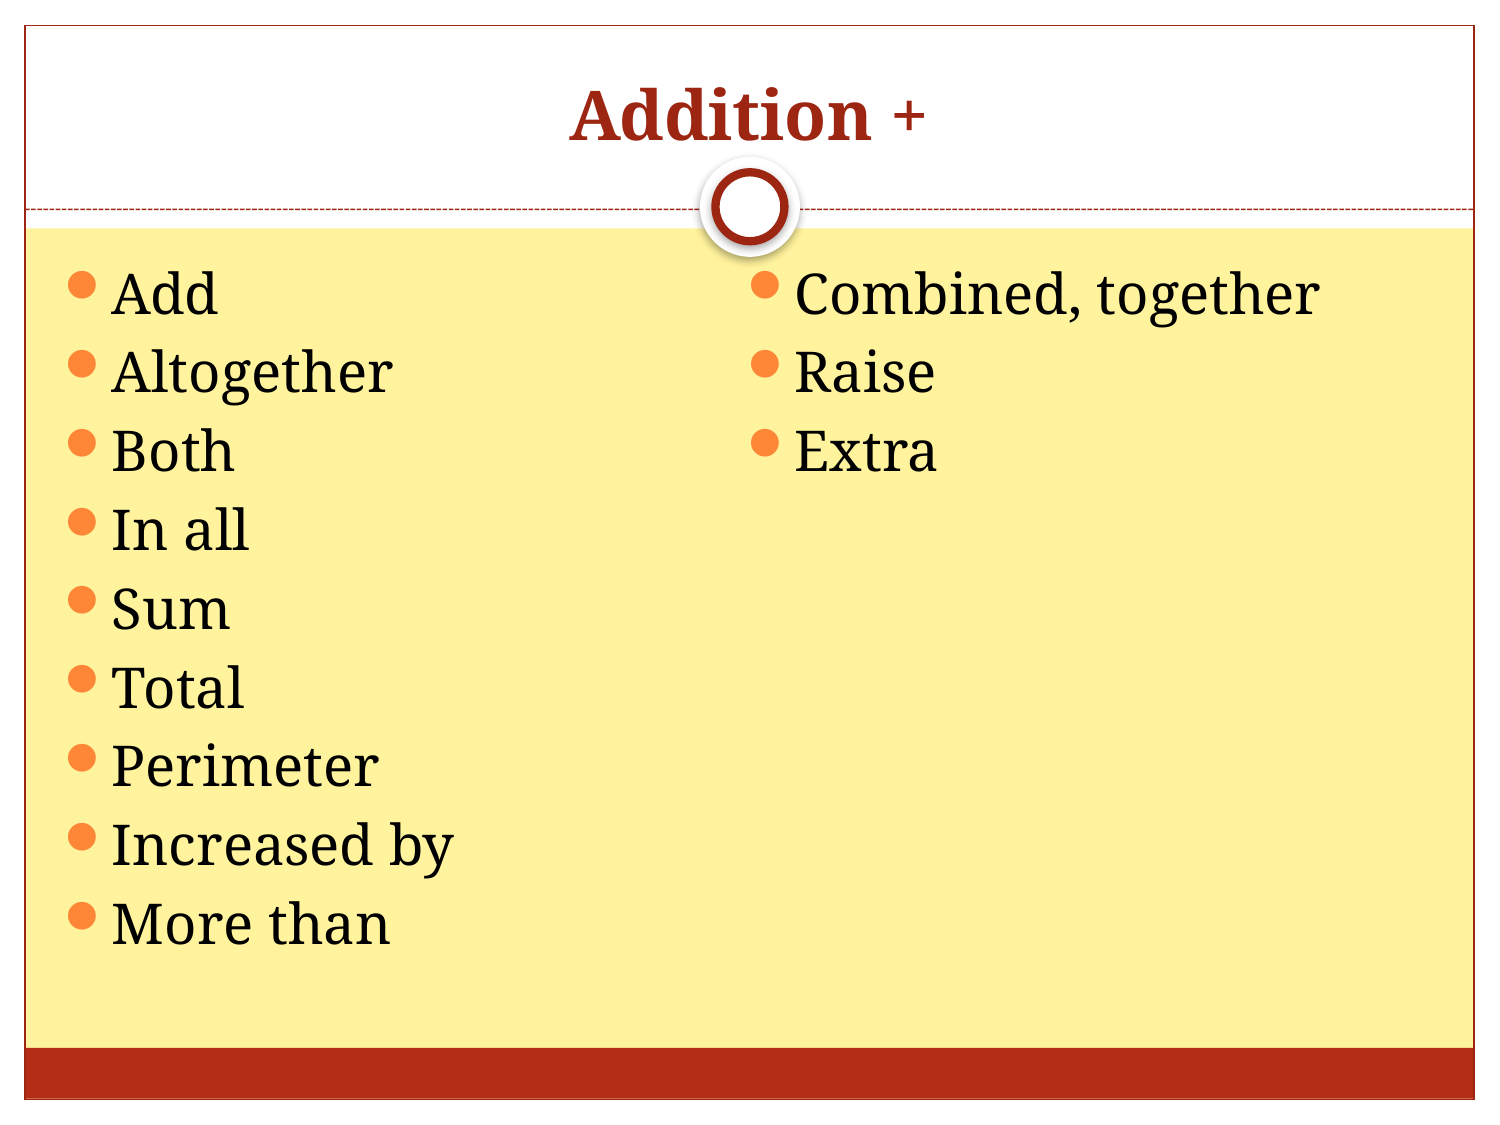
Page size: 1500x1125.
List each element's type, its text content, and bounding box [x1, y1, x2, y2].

list Add Altogether Both In all Sum Total Perimeter Increased by More than Combined, together Raise Extra [49, 250, 1445, 1001]
title Addition + [49, 37, 1450, 162]
